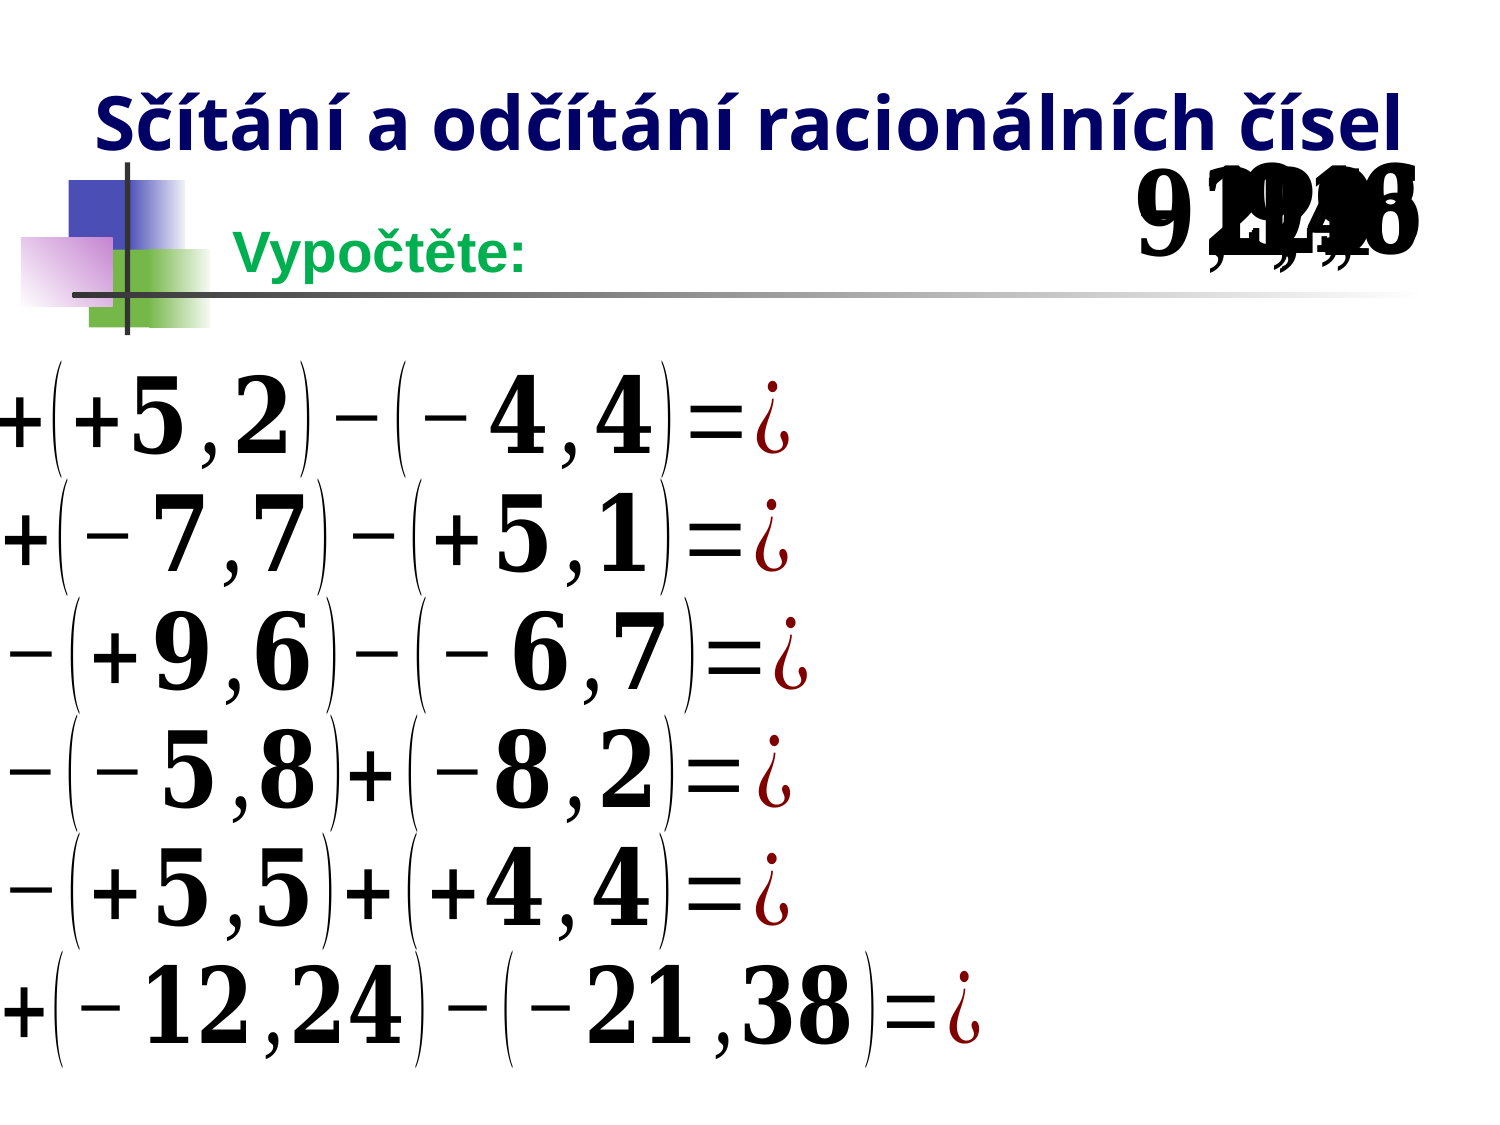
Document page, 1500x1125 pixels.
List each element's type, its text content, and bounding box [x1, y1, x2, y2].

title Sčítání a odčítání racionálních čísel [0, 63, 1500, 173]
text_box Vypočtěte: [217, 207, 1392, 292]
